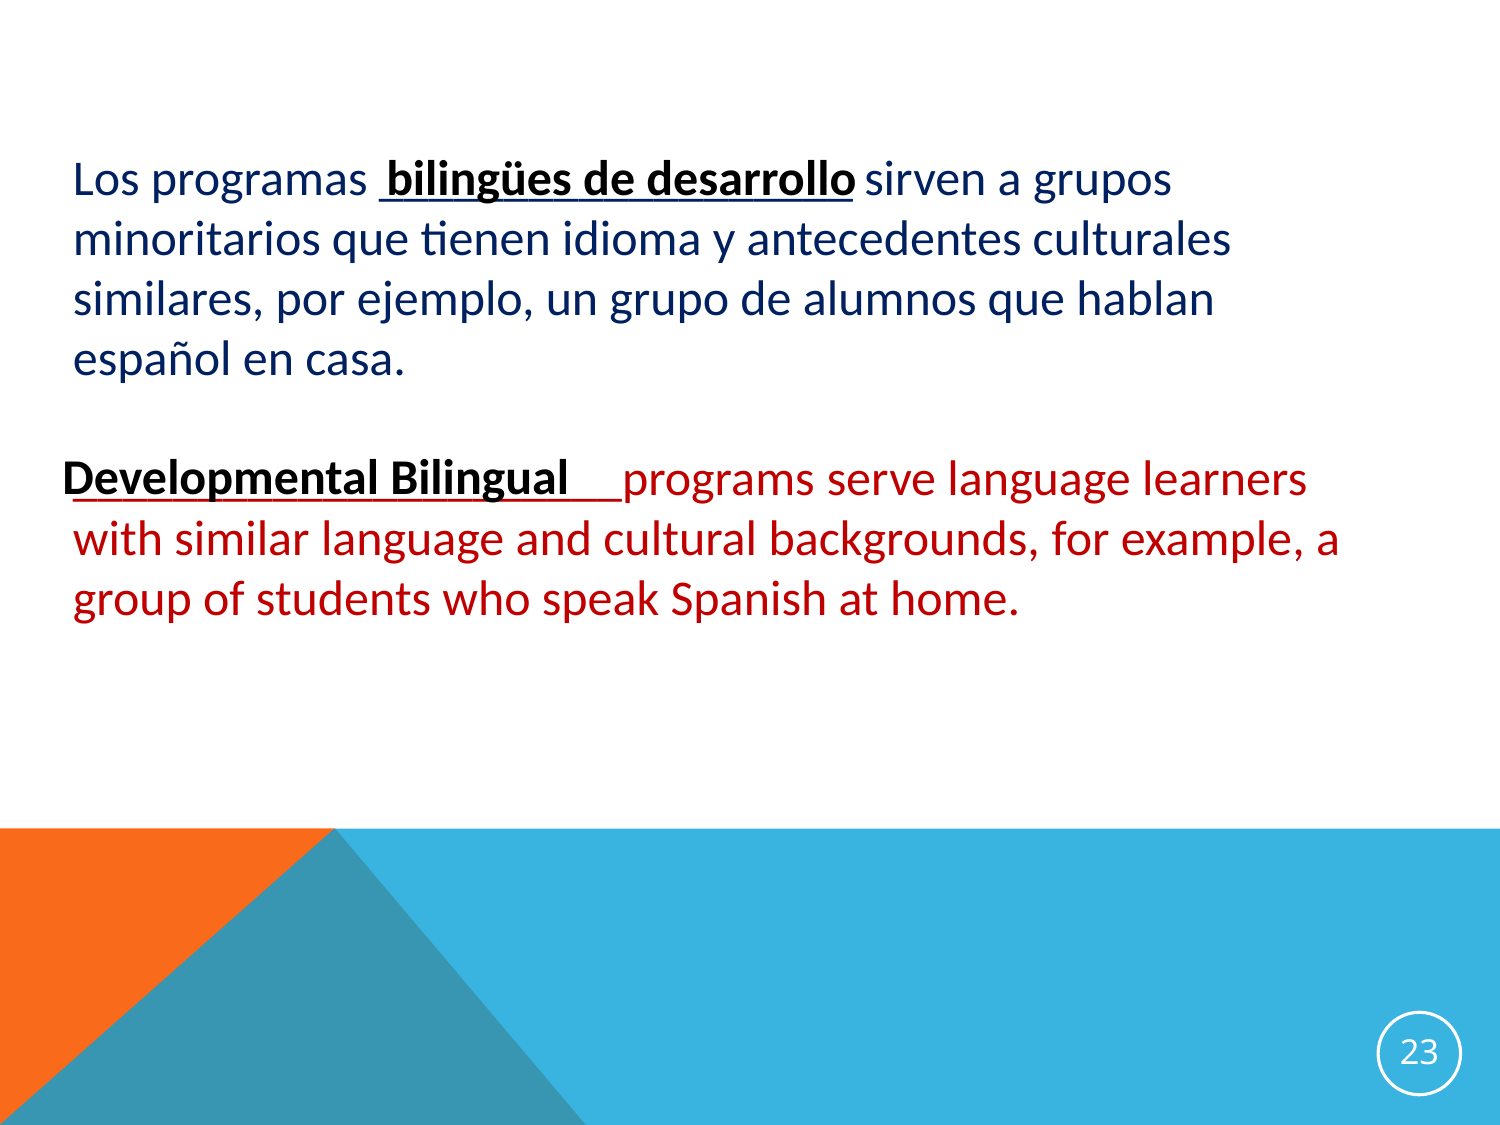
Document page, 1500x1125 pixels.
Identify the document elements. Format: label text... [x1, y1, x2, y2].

text_box bilingües de desarrollo [357, 138, 886, 213]
slide_number 23 [1376, 1010, 1463, 1097]
text_box Los programas ___________________ sirven a grupos minoritarios que tienen idioma y antecedentes culturales similares, por ejemplo, un grupo de alumnos que hablan español en casa. ______________________programs serve language learners with similar language and cultural backgrounds, for example, a group of students who speak Spanish at home. [58, 138, 1356, 633]
text_box Developmental Bilingual [21, 436, 622, 512]
